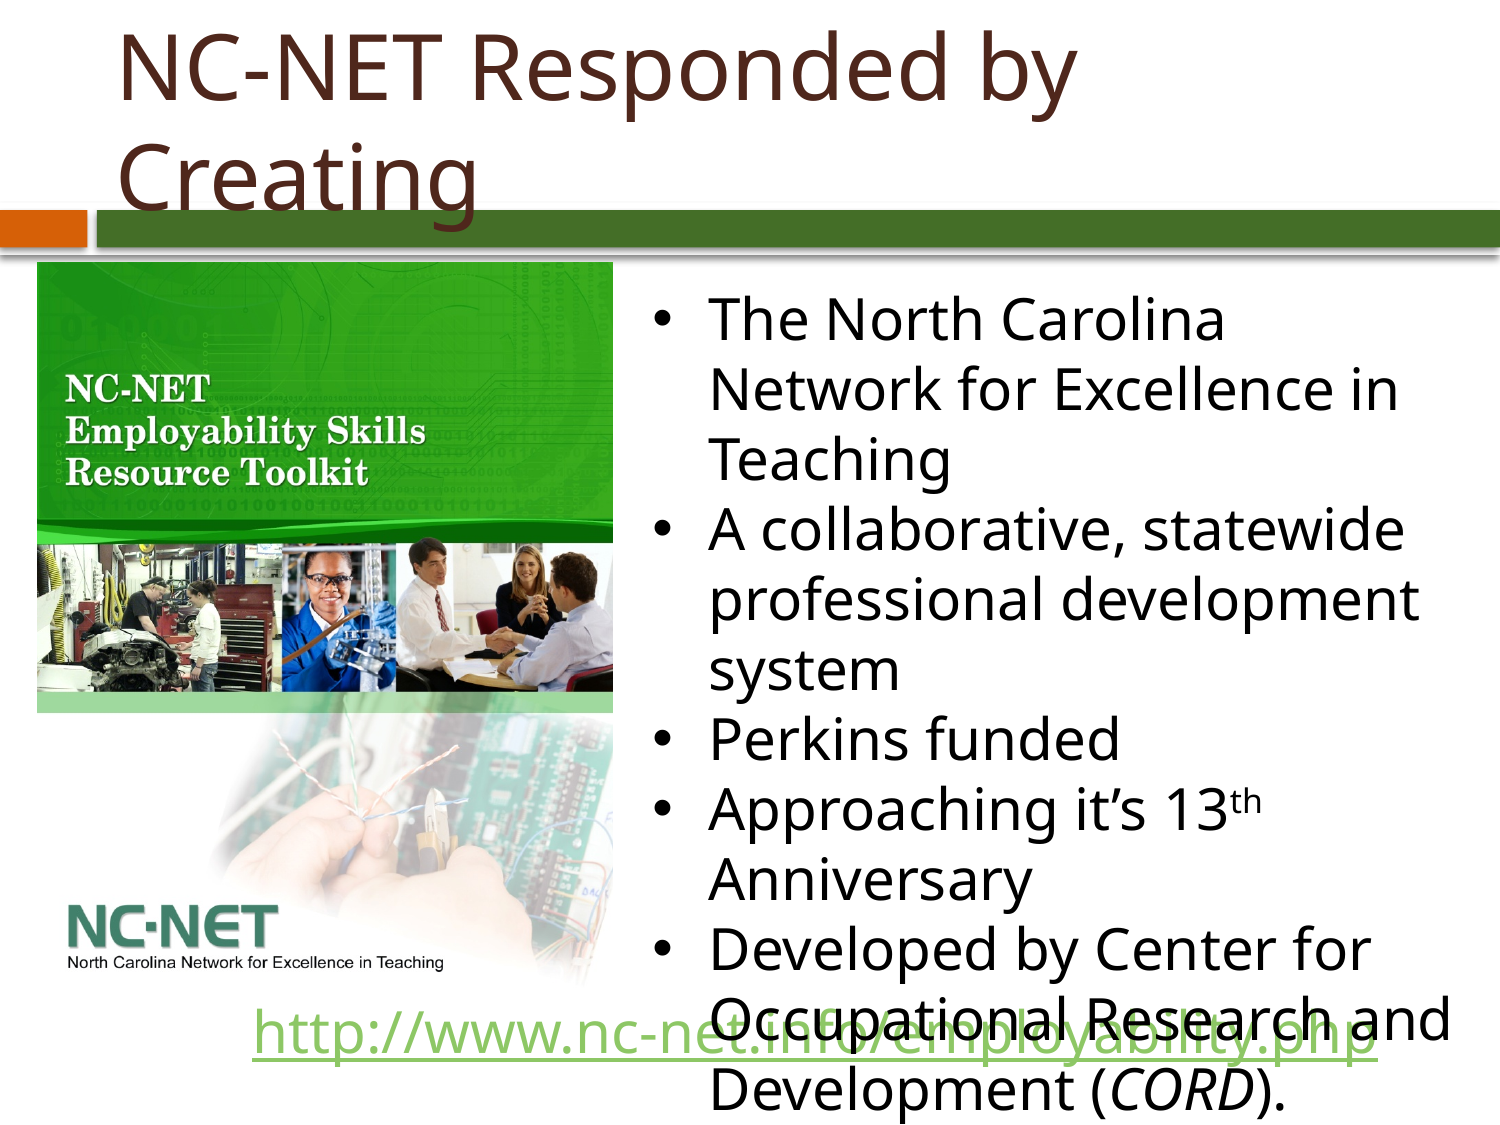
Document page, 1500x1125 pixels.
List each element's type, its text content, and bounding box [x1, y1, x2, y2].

text_box The North Carolina Network for Excellence in Teaching A collaborative, statewide professional development system Perkins funded Approaching it’s 13th Anniversary Developed by Center for Occupational Research and Development (CORD). [637, 274, 1488, 1125]
title NC-NET Responded by Creating [100, 37, 1438, 200]
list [37, 262, 613, 1001]
text_box http://www.nc-net.info/employability.php [237, 987, 637, 1082]
